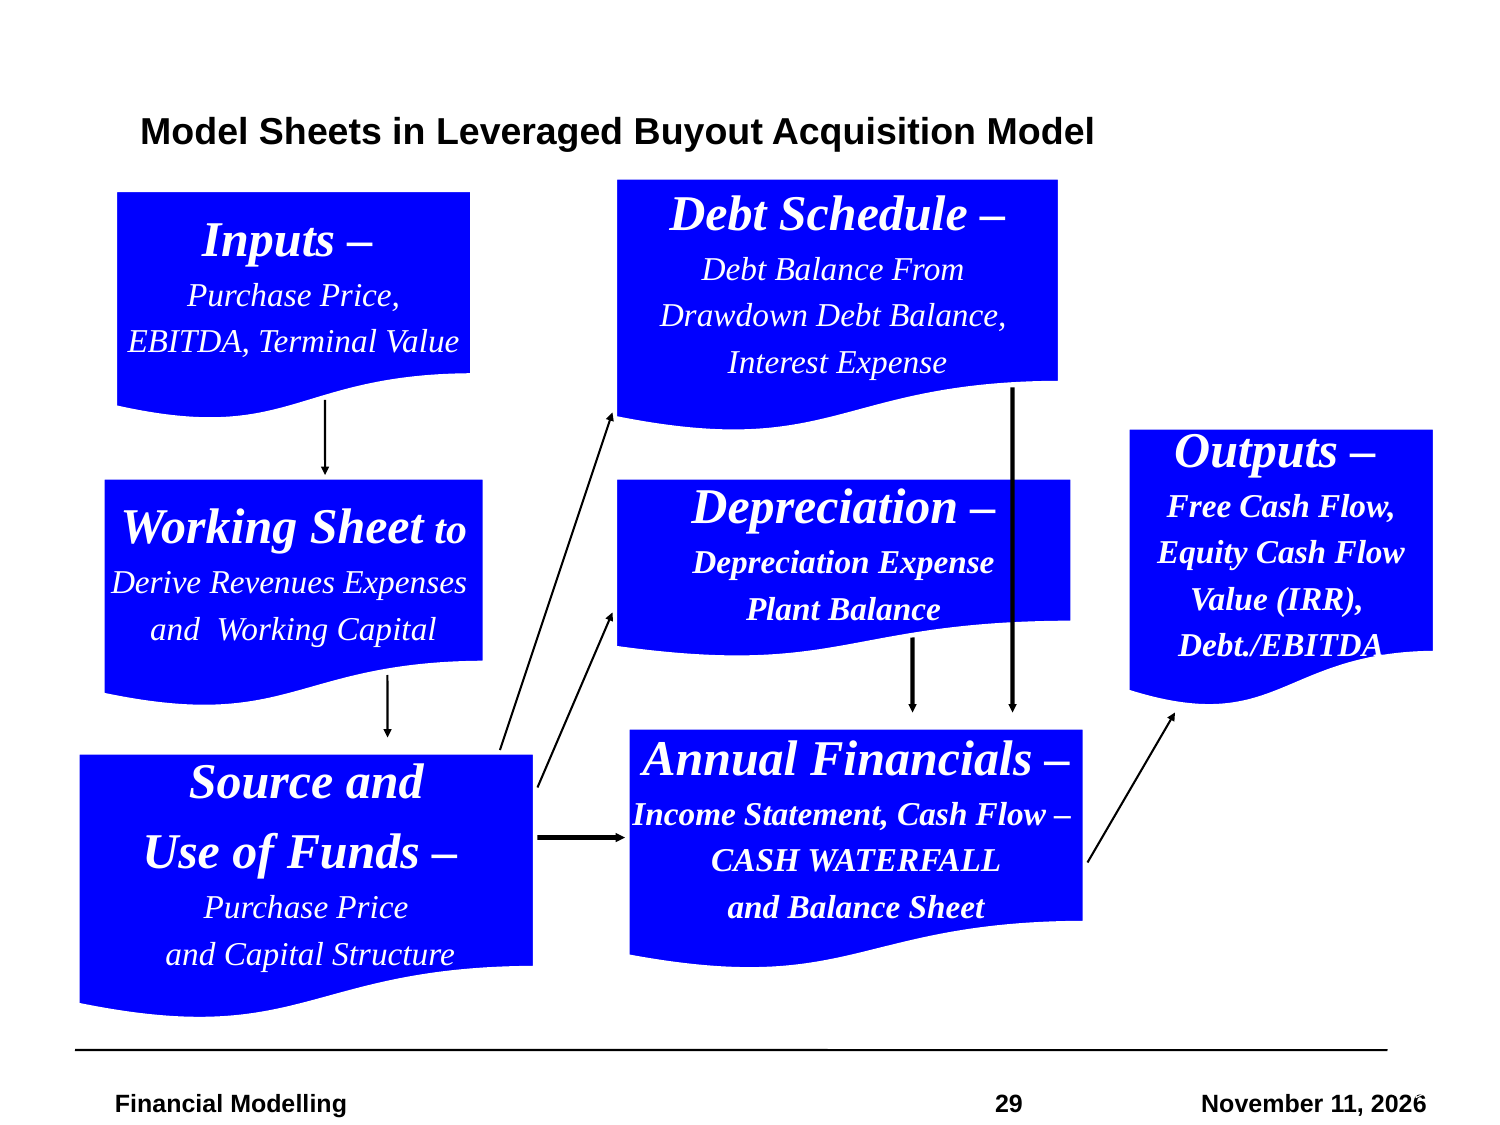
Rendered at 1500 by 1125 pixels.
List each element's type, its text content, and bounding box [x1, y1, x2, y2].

text_box Annual Financials – Income Statement, Cash Flow – CASH WATERFALL and Balance Sheet [624, 725, 1088, 972]
text_box Depreciation – Depreciation Expense Plant Balance [1013, 474, 1075, 627]
text_box [1087, 712, 1175, 863]
text_box [908, 637, 917, 713]
text_box [320, 399, 330, 475]
text_box Depreciation – Depreciation Expense Plant Balance [612, 474, 1012, 661]
text_box [499, 412, 614, 751]
text_box [1008, 387, 1017, 713]
text_box Working Sheet to Derive Revenues Expenses and Working Capital [99, 474, 488, 710]
text_box [383, 674, 392, 738]
text_box [537, 612, 613, 788]
text_box Outputs – Free Cash Flow, Equity Cash Flow Value (IRR), Debt./EBITDA [1124, 424, 1438, 709]
title Model Sheets in Leveraged Buyout Acquisition Model [124, 99, 1413, 226]
text_box Inputs – Purchase Price, EBITDA, Terminal Value [112, 187, 475, 422]
text_box Debt Schedule – Debt Balance From Drawdown Debt Balance, Interest Expense [612, 174, 1063, 435]
text_box Source and Use of Funds – Purchase Price and Capital Structure [74, 750, 538, 1022]
text_box [537, 833, 625, 842]
